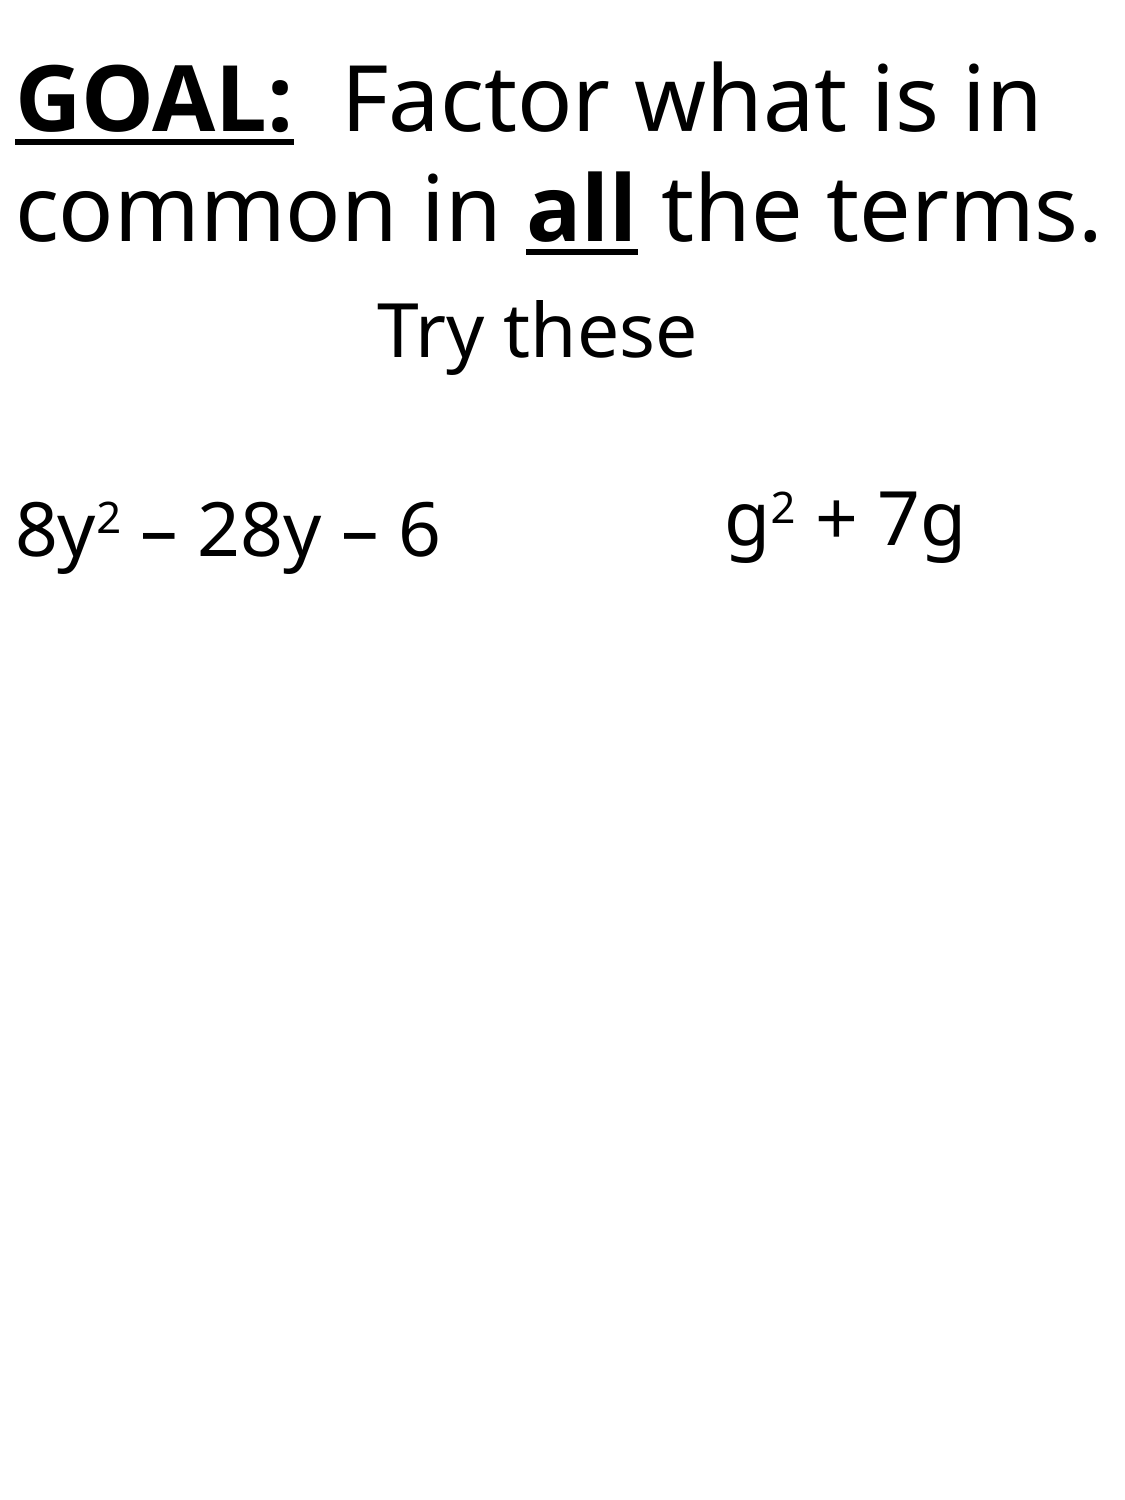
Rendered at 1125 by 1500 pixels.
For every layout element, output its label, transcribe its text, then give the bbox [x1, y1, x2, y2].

text_box g2 + 7g [709, 463, 982, 569]
text_box Try these [362, 274, 713, 380]
text_box 8y2 – 28y – 6 [0, 463, 538, 589]
title GOAL: Factor what is in common in all the terms. [0, 24, 1125, 275]
